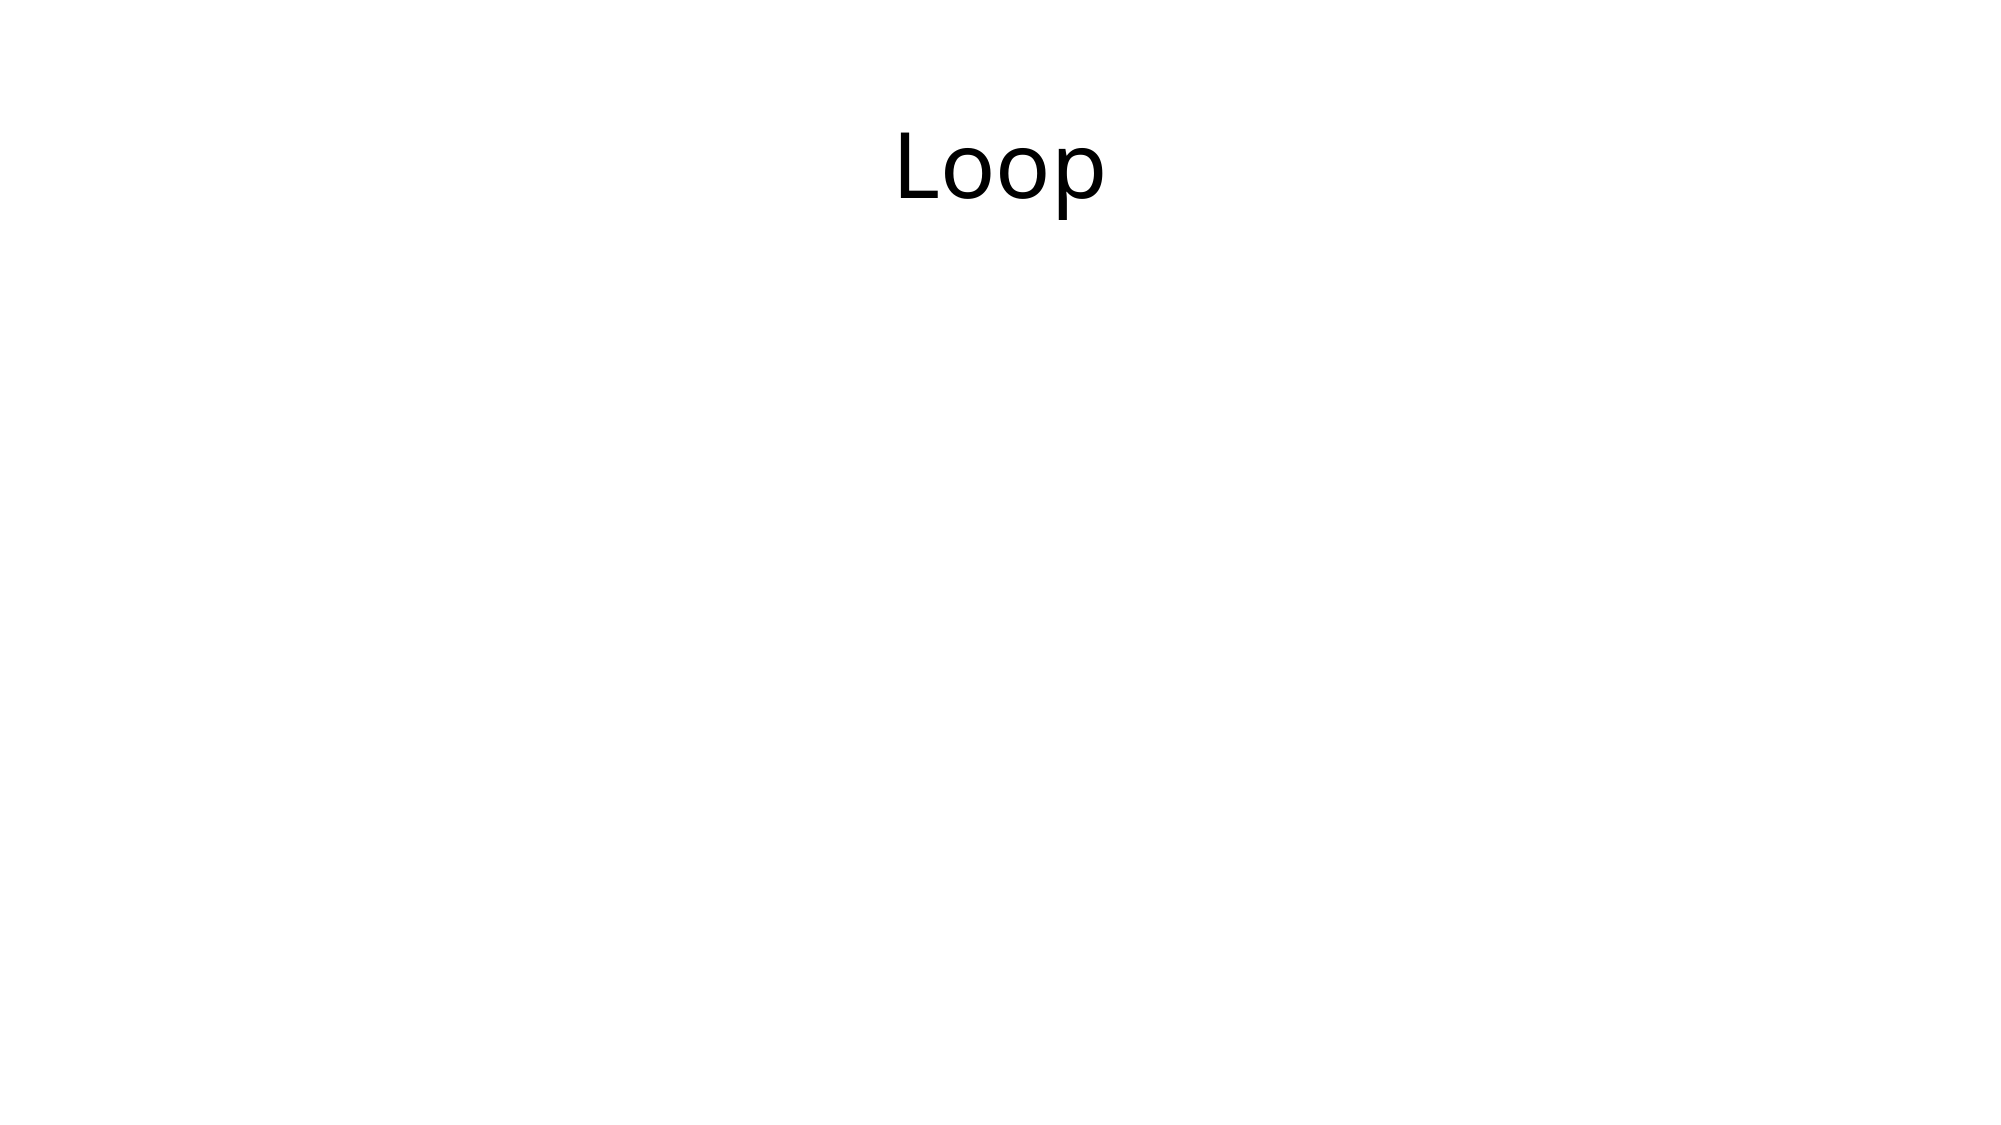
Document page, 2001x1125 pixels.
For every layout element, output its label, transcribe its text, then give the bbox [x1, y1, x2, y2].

title Loop [137, 59, 1863, 278]
